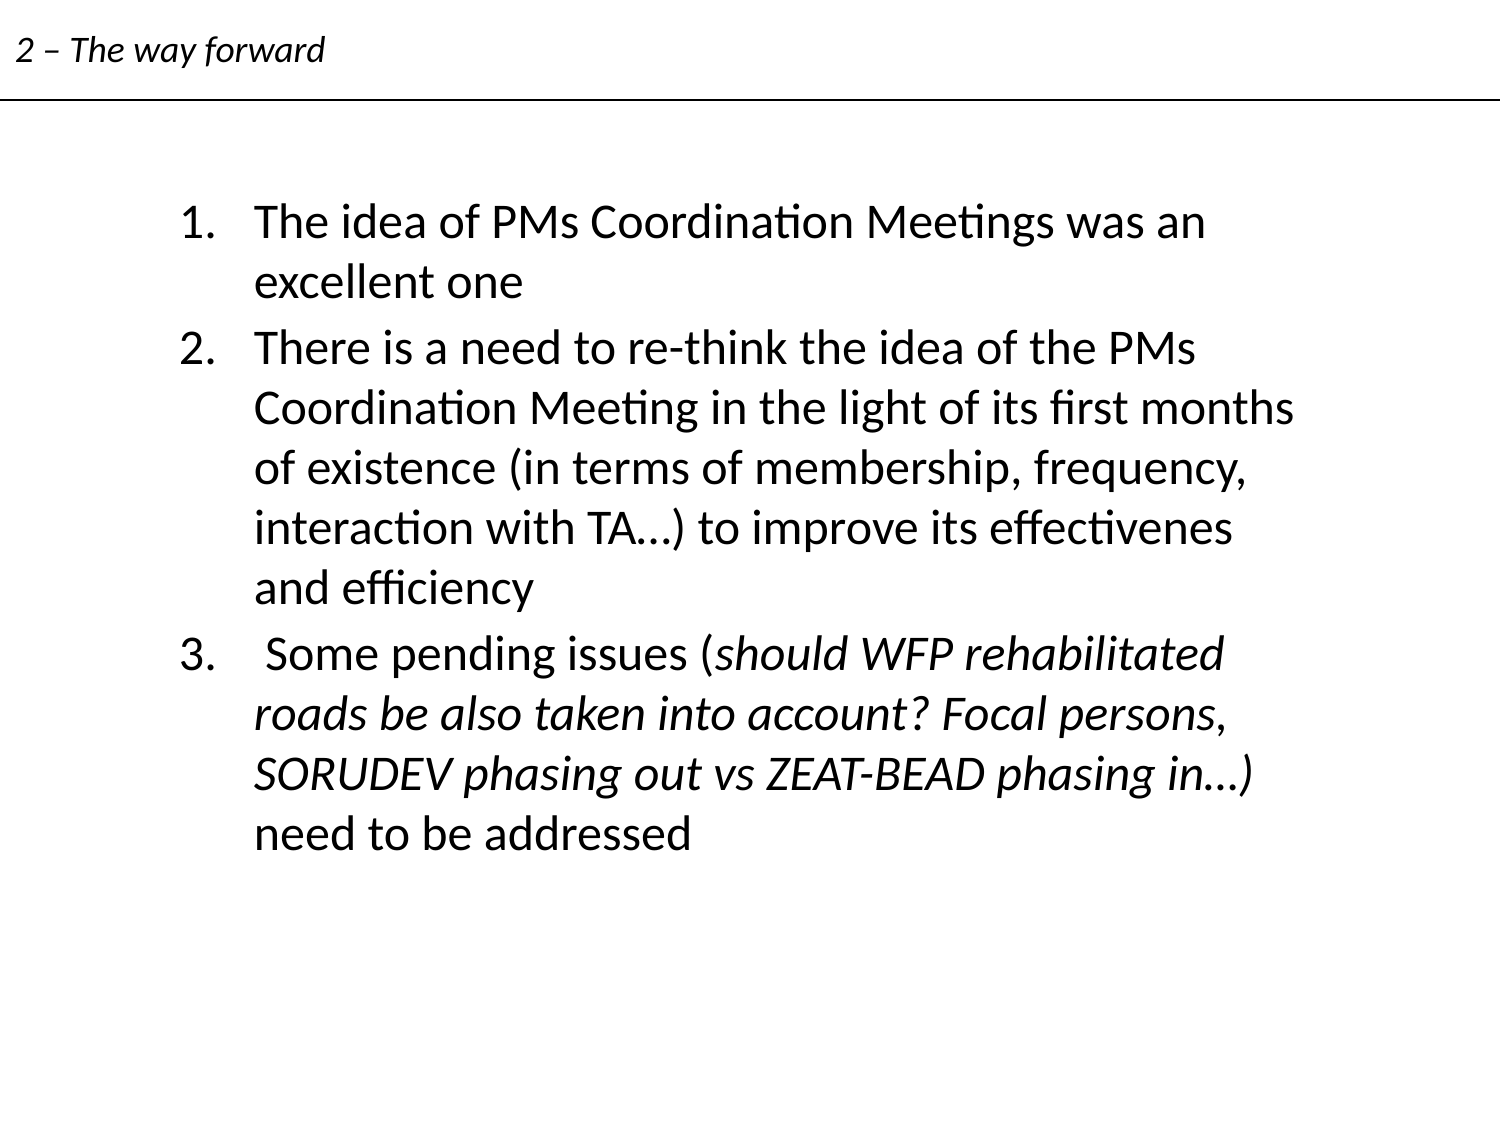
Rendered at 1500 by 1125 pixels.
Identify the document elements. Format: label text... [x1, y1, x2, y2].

text_box The idea of PMs Coordination Meetings was an excellent one There is a need to re-think the idea of the PMs Coordination Meeting in the light of its first months of existence (in terms of membership, frequency, interaction with TA…) to improve its effectivenes and efficiency Some pending issues (should WFP rehabilitated roads be also taken into account? Focal persons, SORUDEV phasing out vs ZEAT-BEAD phasing in…) need to be addressed [164, 180, 1331, 868]
text_box 2 – The way forward [0, 17, 363, 78]
